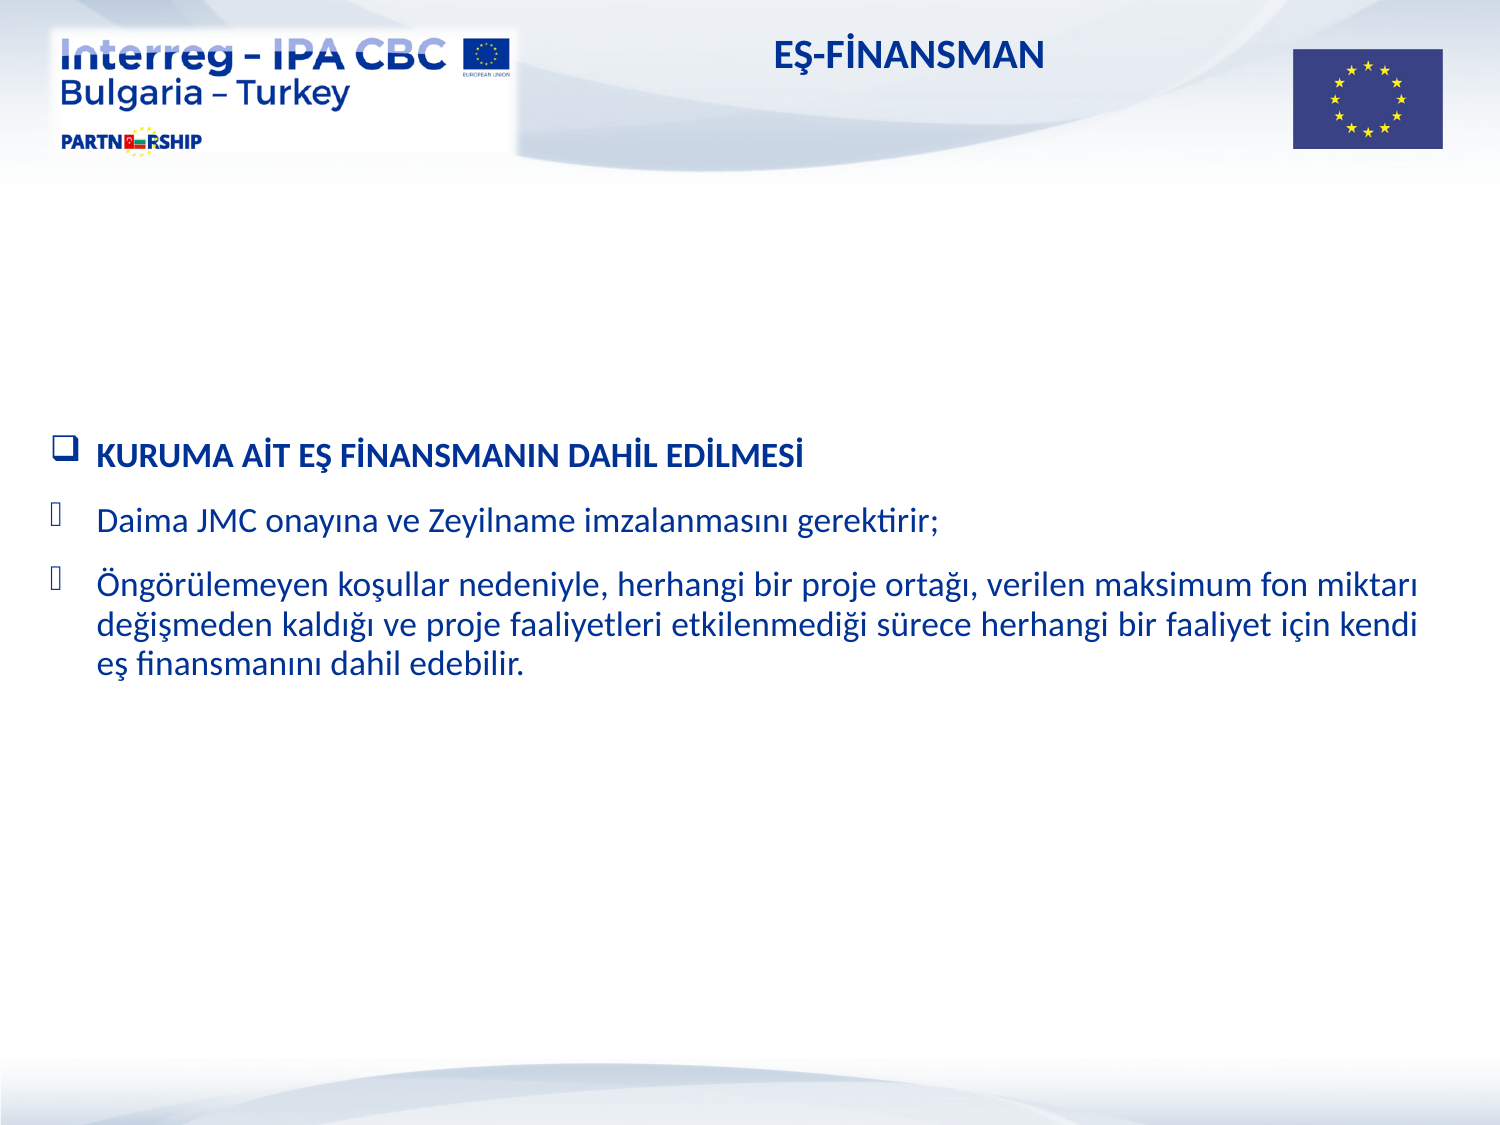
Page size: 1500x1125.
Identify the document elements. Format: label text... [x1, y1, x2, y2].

picture [0, 1058, 1500, 1125]
text_box Kuruma aİt EŞ fİnansmanIn dahİl edİLMesİ Daima JMC onayına ve Zeyilname imzalanmasını gerektirir; Öngörülemeyen koşullar nedeniyle, herhangi bir proje ortağı, verilen maksimum fon miktarı değişmeden kaldığı ve proje faaliyetleri etkilenmediği sürece herhangi bir faaliyet için kendi eş finansmanını dahil edebilir. [34, 194, 1436, 1057]
picture [0, 0, 1500, 185]
